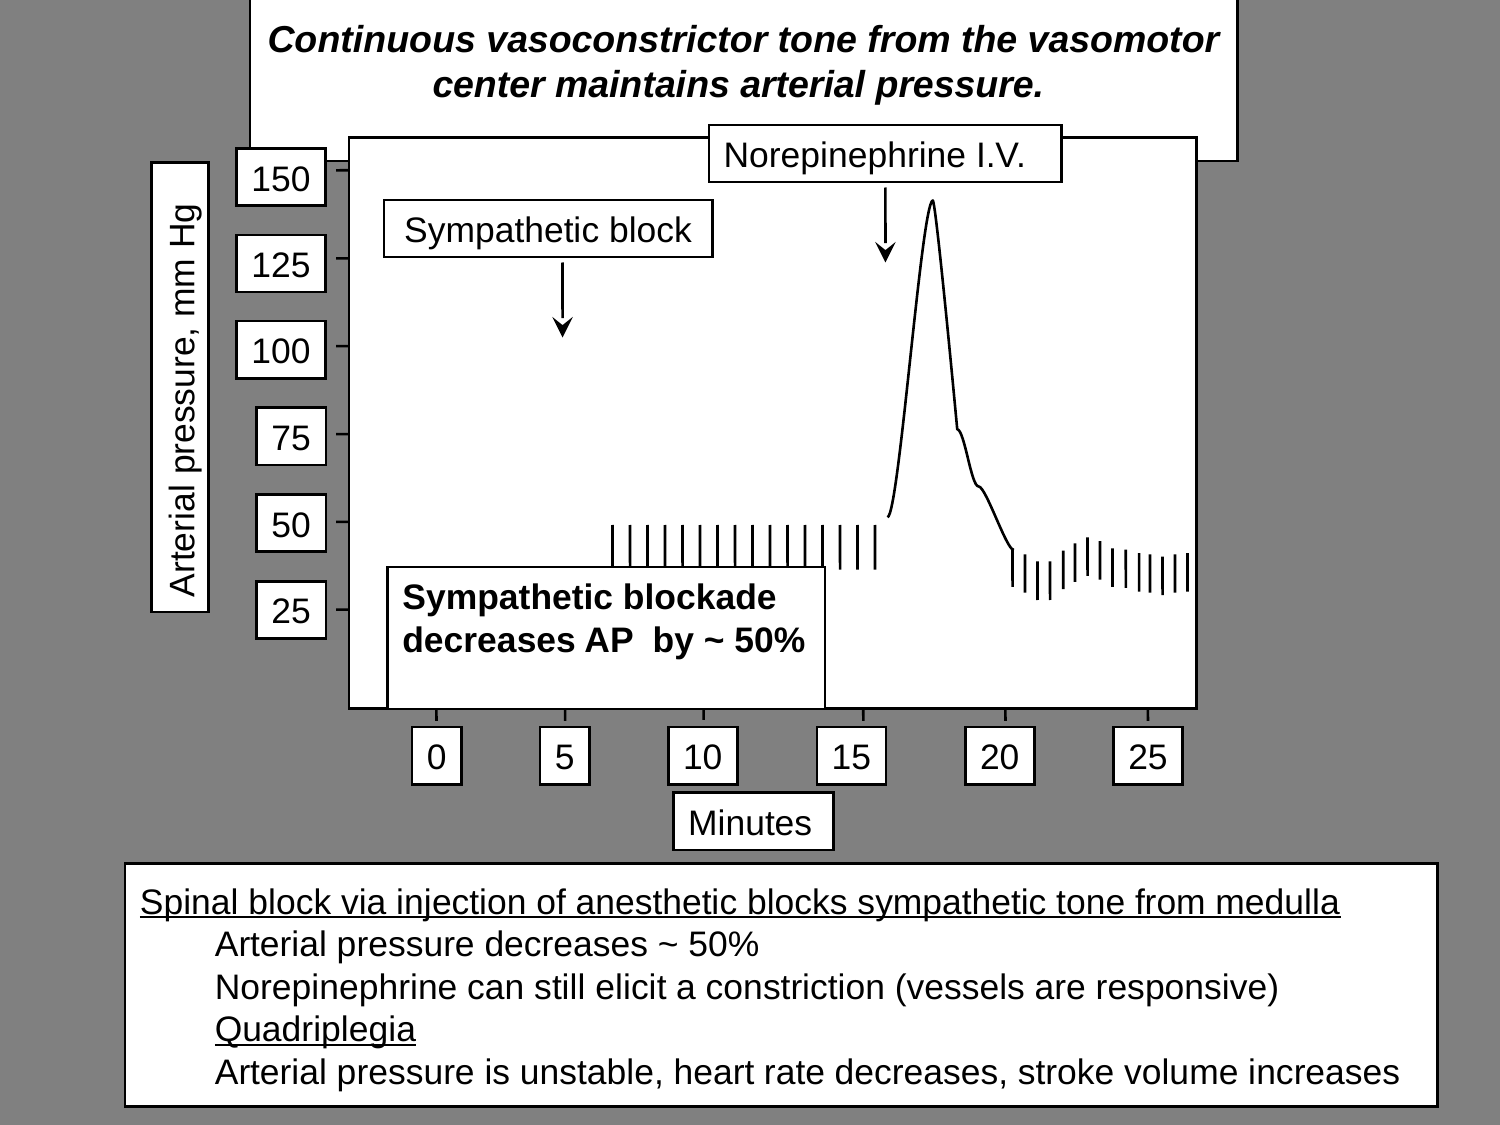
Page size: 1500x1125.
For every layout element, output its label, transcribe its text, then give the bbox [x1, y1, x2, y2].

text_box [149, 124, 1197, 852]
title Continuous vasoconstrictor tone from the vasomotor center maintains arterial pressure. [249, 0, 1239, 162]
text_box Spinal block via injection of anesthetic blocks sympathetic tone from medulla Arterial pressure decreases ~ 50% Norepinephrine can still elicit a constriction (vessels are responsive) Quadriplegia Arterial pressure is unstable, heart rate decreases, stroke volume increases [125, 863, 1438, 1107]
